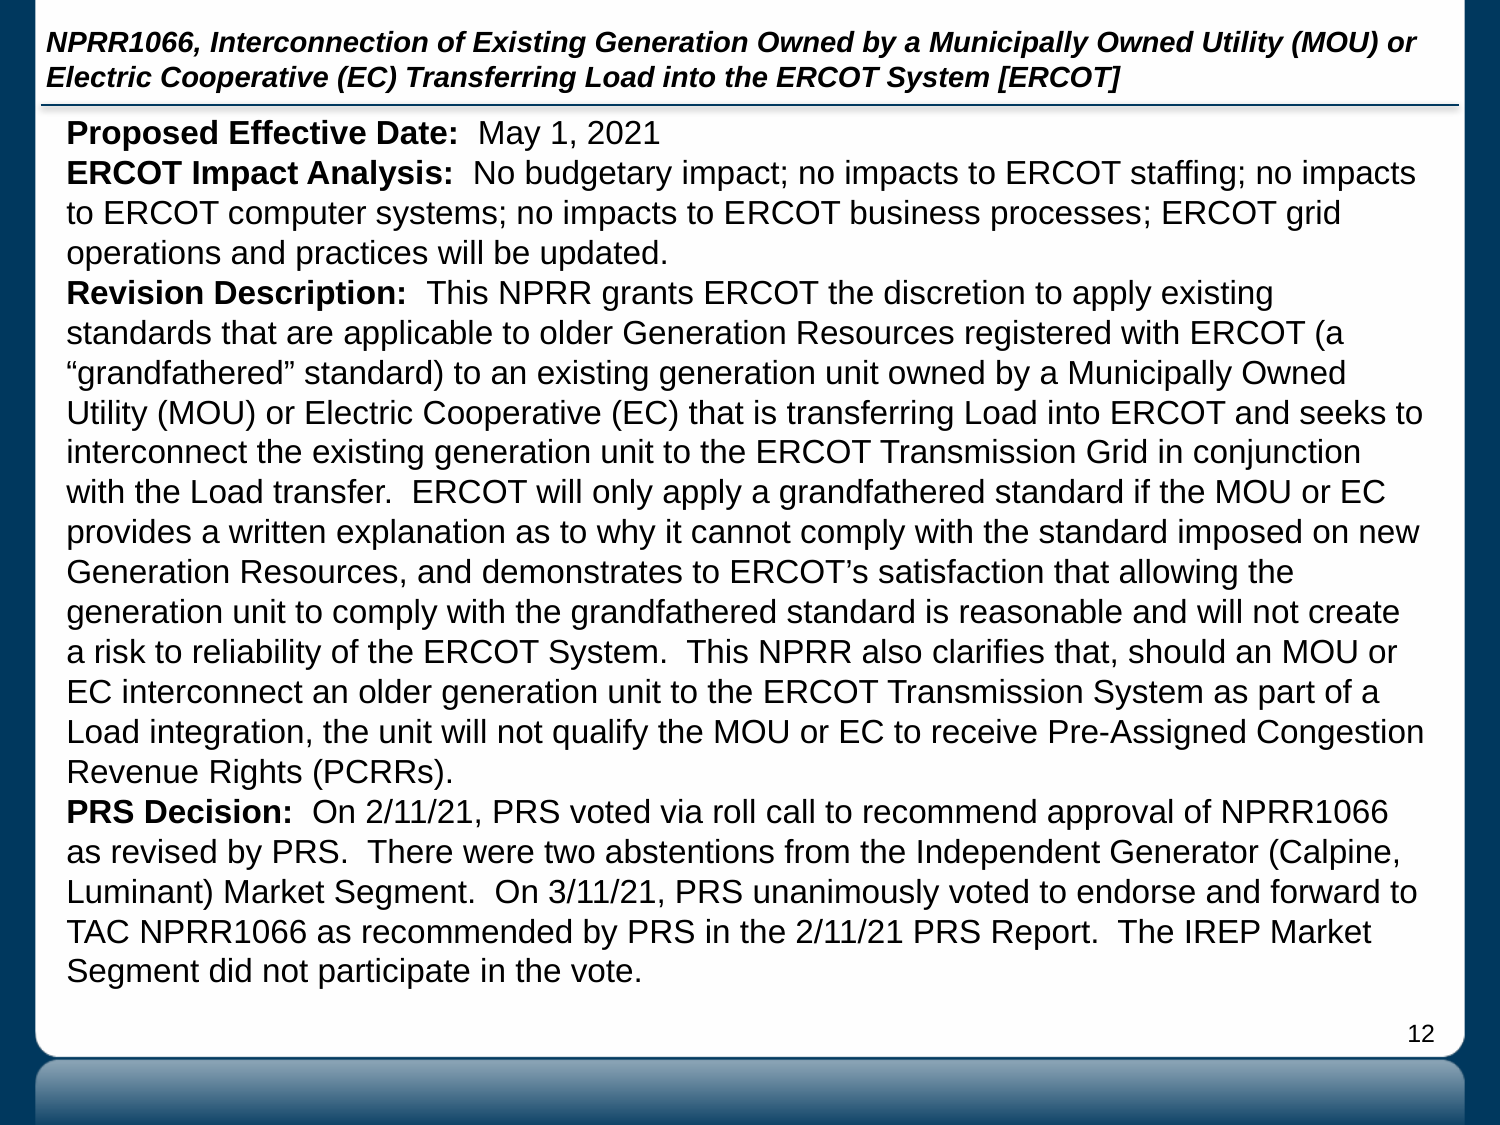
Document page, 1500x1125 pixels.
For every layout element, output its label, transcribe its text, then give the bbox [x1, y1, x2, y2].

picture [35, 0, 1465, 1125]
title NPRR1066, Interconnection of Existing Generation Owned by a Municipally Owned Utility (MOU) or Electric Cooperative (EC) Transferring Load into the ERCOT System [ERCOT] [31, 20, 1464, 97]
text_box Proposed Effective Date: May 1, 2021 ERCOT Impact Analysis: No budgetary impact; no impacts to ERCOT staffing; no impacts to ERCOT computer systems; no impacts to ERCOT business processes; ERCOT grid operations and practices will be updated. Revision Description: This NPRR grants ERCOT the discretion to apply existing standards that are applicable to older Generation Resources registered with ERCOT (a “grandfathered” standard) to an existing generation unit owned by a Municipally Owned Utility (MOU) or Electric Cooperative (EC) that is transferring Load into ERCOT and seeks to interconnect the existing generation unit to the ERCOT Transmission Grid in conjunction with the Load transfer. ERCOT will only apply a grandfathered standard if the MOU or EC provides a written explanation as to why it cannot comply with the standard imposed on new Generation Resources, and demonstrates to ERCOT’s satisfaction that allowing the generation unit to comply with the grandfathered standard is reasonable and will not create a risk to reliability of the ERCOT System. This NPRR also clarifies that, should an MOU or EC interconnect an older generation unit to the ERCOT Transmission System as part of a Load integration, the unit will not qualify the MOU or EC to receive Pre-Assigned Congestion Revenue Rights (PCRRs). PRS Decision: On 2/11/21, PRS voted via roll call to recommend approval of NPRR1066 as revised by PRS. There were two abstentions from the Independent Generator (Calpine, Luminant) Market Segment. On 3/11/21, PRS unanimously voted to endorse and forward to TAC NPRR1066 as recommended by PRS in the 2/11/21 PRS Report. The IREP Market Segment did not participate in the vote. [51, 103, 1444, 997]
